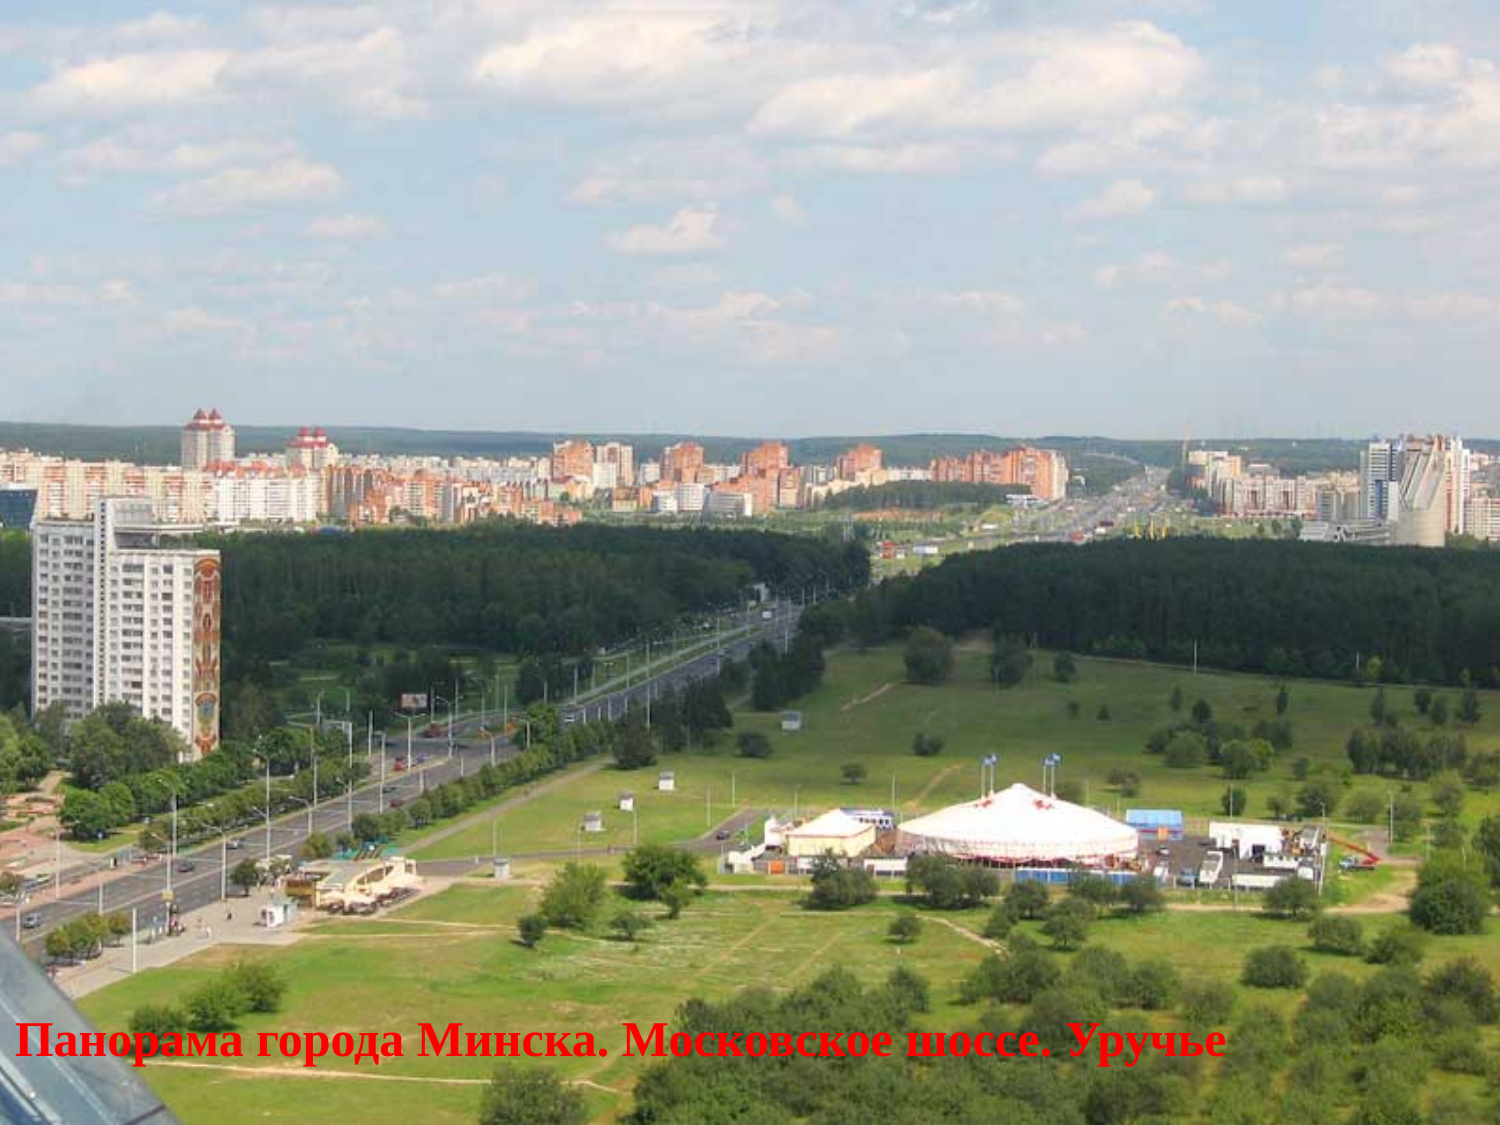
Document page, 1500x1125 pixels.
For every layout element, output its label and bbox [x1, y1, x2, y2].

list [0, 0, 1500, 1125]
